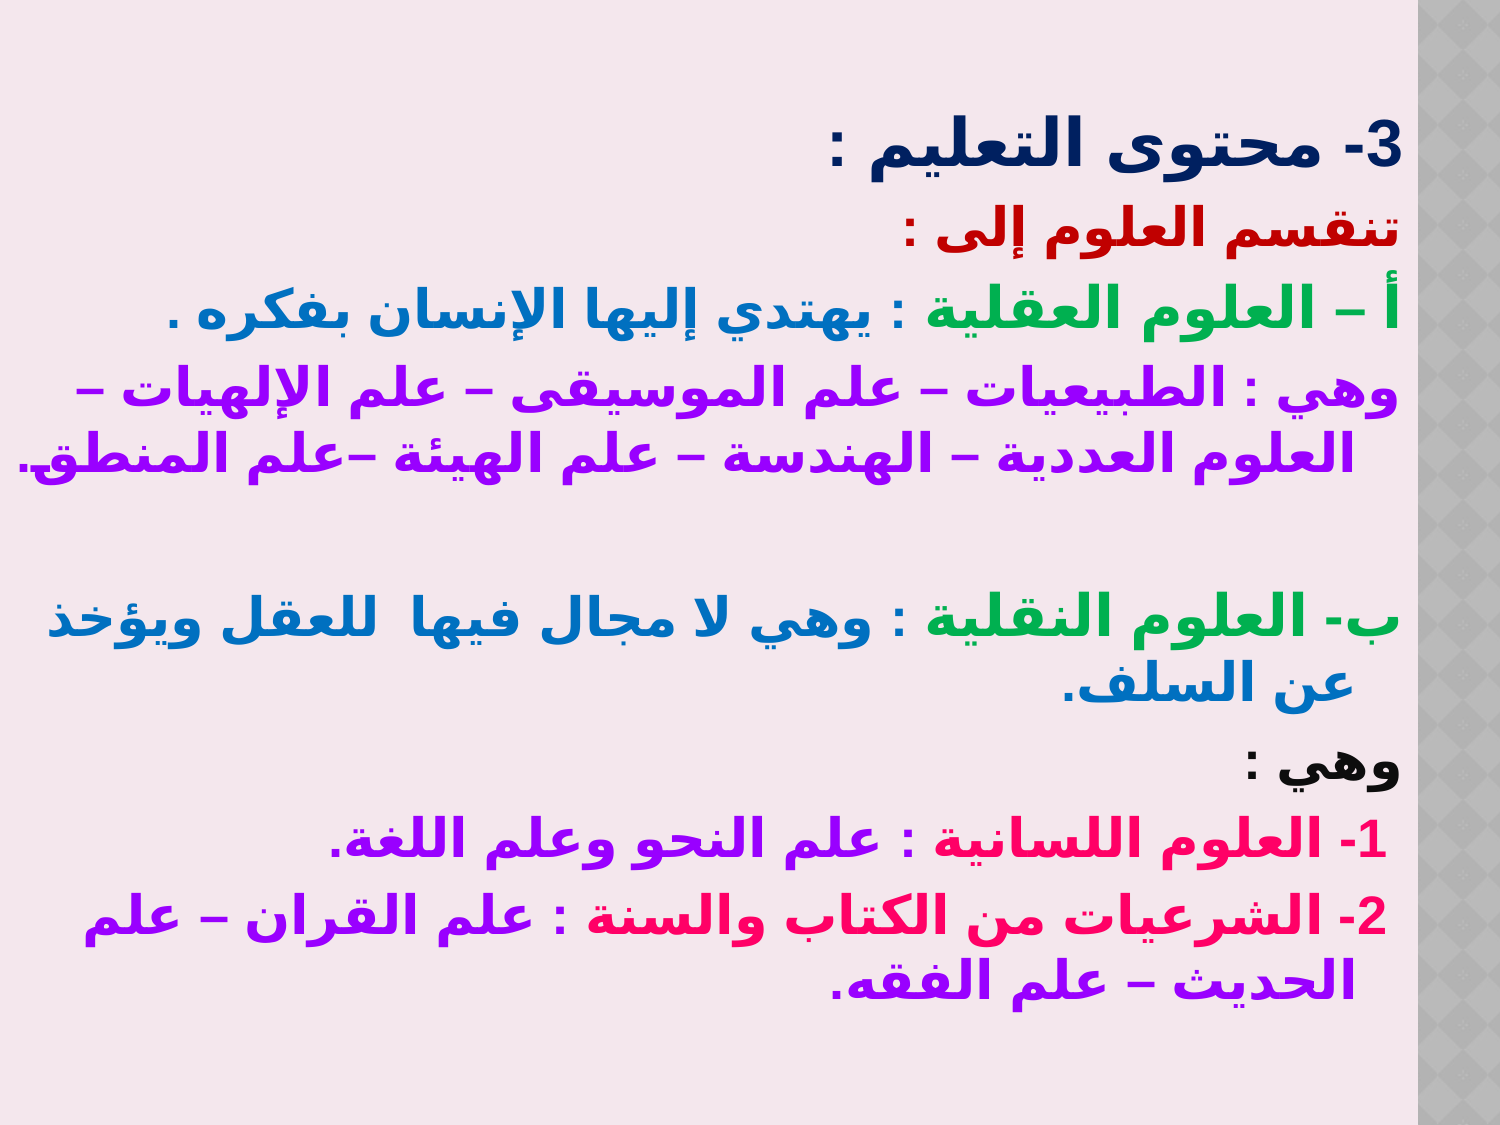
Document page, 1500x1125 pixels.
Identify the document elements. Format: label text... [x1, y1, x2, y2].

list 3- محتوى التعليم : تنقسم العلوم إلى : أ – العلوم العقلية : يهتدي إليها الإنسان بفكره . وهي : الطبيعيات – علم الموسيقى – علم الإلهيات – العلوم العددية – الهندسة – علم الهيئة –علم المنطق. ب- العلوم النقلية : وهي لا مجال فيها للعقل ويؤخذ عن السلف. وهي : 1- العلوم اللسانية : علم النحو وعلم اللغة. 2- الشرعيات من الكتاب والسنة : علم القران – علم الحديث – علم الفقه. [0, 0, 1419, 1125]
